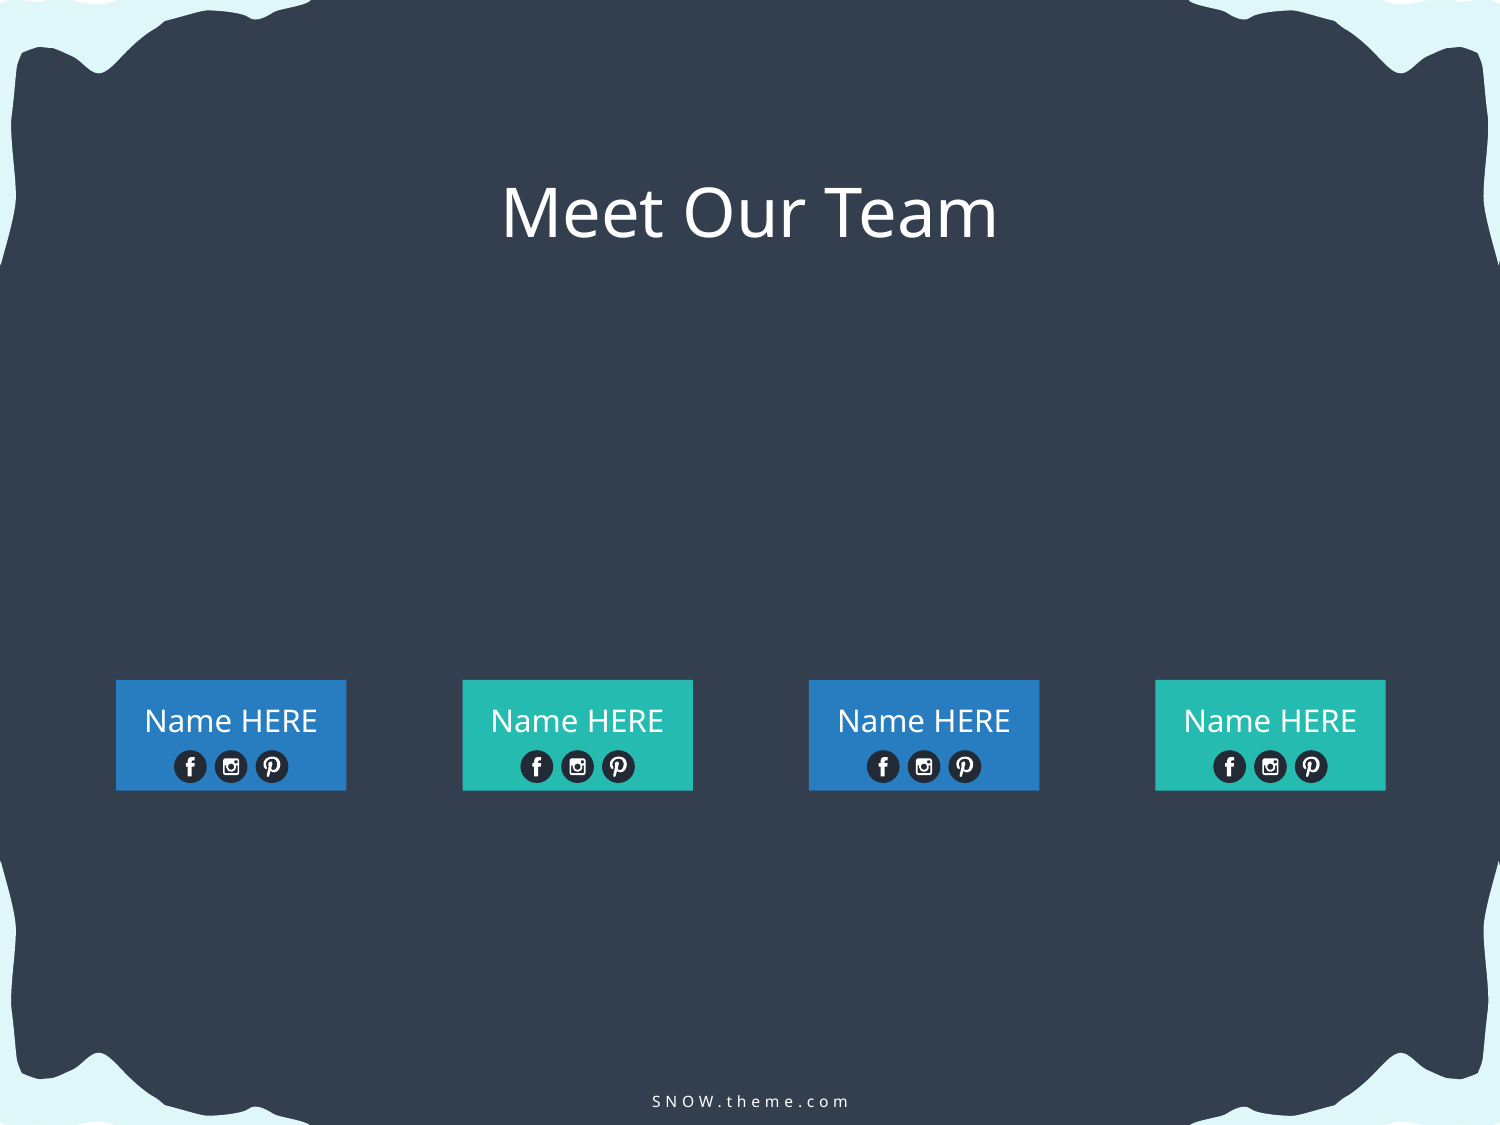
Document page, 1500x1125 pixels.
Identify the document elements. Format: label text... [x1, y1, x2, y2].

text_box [520, 750, 635, 783]
picture [1113, 304, 1428, 867]
text_box Meet Our Team [485, 161, 1015, 259]
picture [420, 304, 735, 867]
picture [74, 304, 389, 867]
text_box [173, 750, 289, 783]
picture [766, 304, 1082, 867]
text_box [1213, 750, 1328, 783]
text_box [866, 750, 982, 783]
